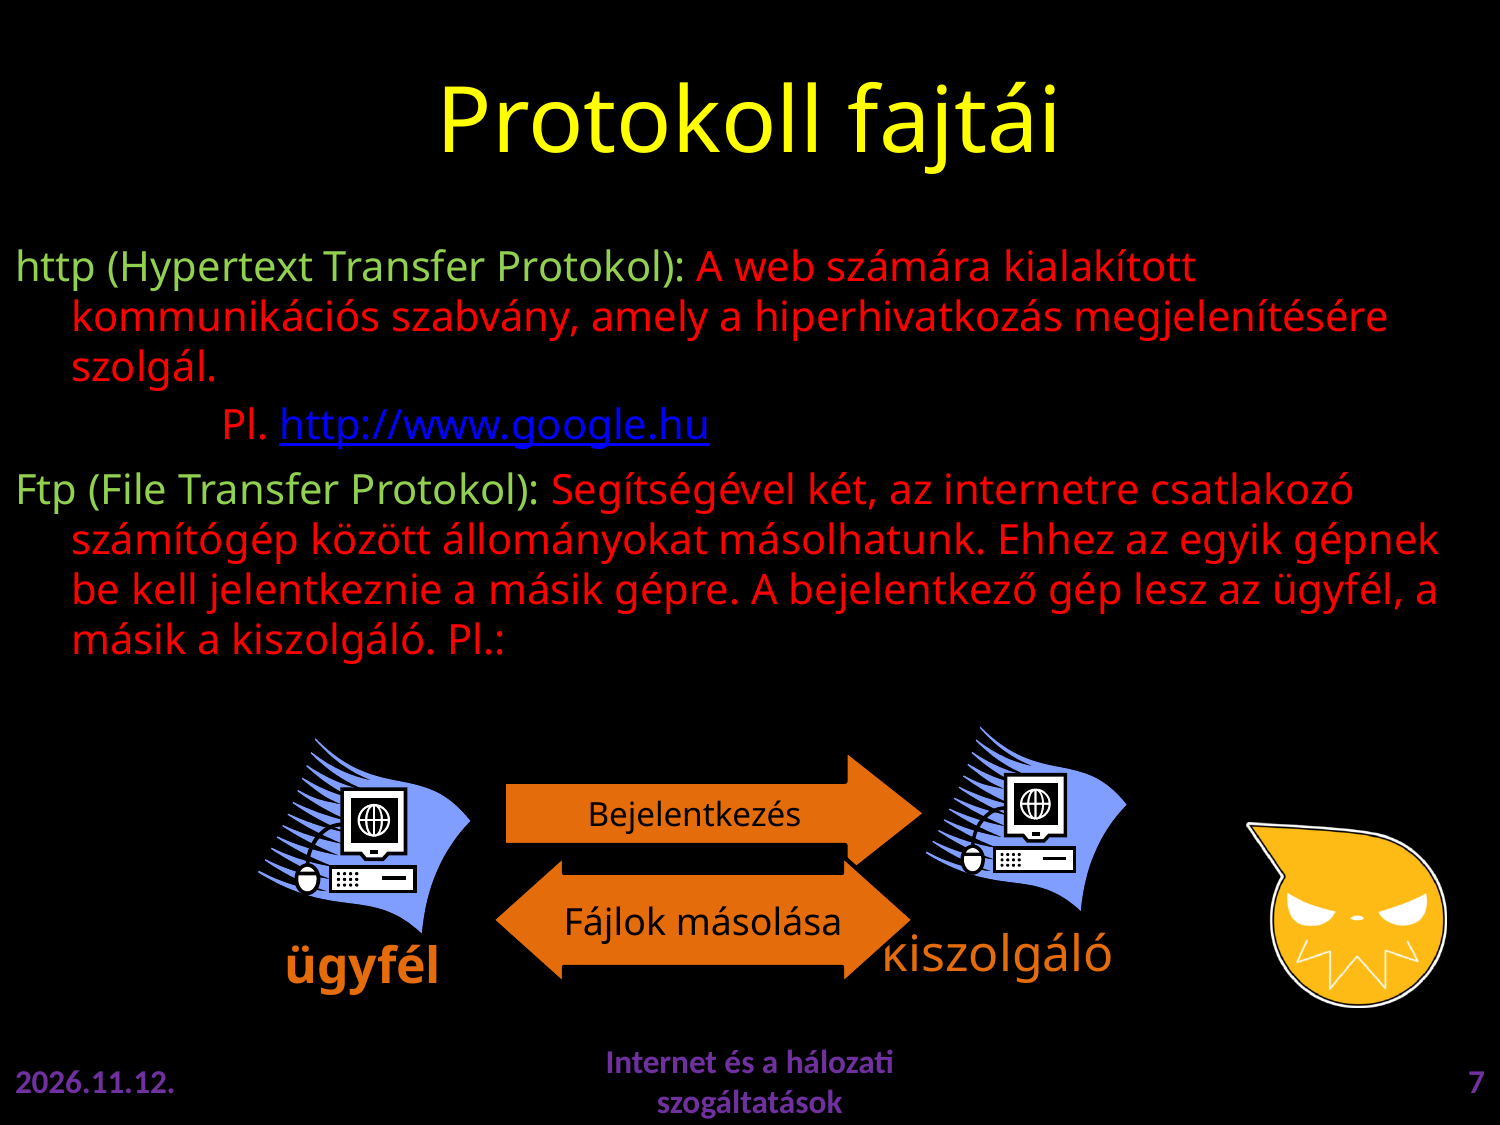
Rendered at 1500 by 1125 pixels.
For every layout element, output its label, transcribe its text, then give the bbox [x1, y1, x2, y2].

slide_number 7 [1116, 1034, 1500, 1125]
text_box Bejelentkezés [501, 748, 920, 868]
text_box Fájlok másolása [490, 853, 917, 987]
picture [257, 738, 471, 934]
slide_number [0, 1034, 373, 1125]
footer Internet és a hálozati szogáltatások [512, 1034, 988, 1125]
title Protokoll fajtái [0, 0, 1500, 231]
text_box kiszolgáló [867, 913, 1187, 989]
text_box ügyfél [269, 925, 494, 1001]
list http (Hypertext Transfer Protokol): A web számára kialakított kommunikációs szabvány, amely a hiperhivatkozás megjelenítésére szolgál. Pl. http://www.google.hu Ftp (File Transfer Protokol): Segítségével két, az internetre csatlakozó számítógép között állományokat másolhatunk. Ehhez az egyik gépnek be kell jelentkeznie a másik gépre. A bejelentkező gép lesz az ügyfél, a másik a kiszolgáló. Pl.: [0, 231, 1500, 1006]
picture [925, 726, 1127, 912]
